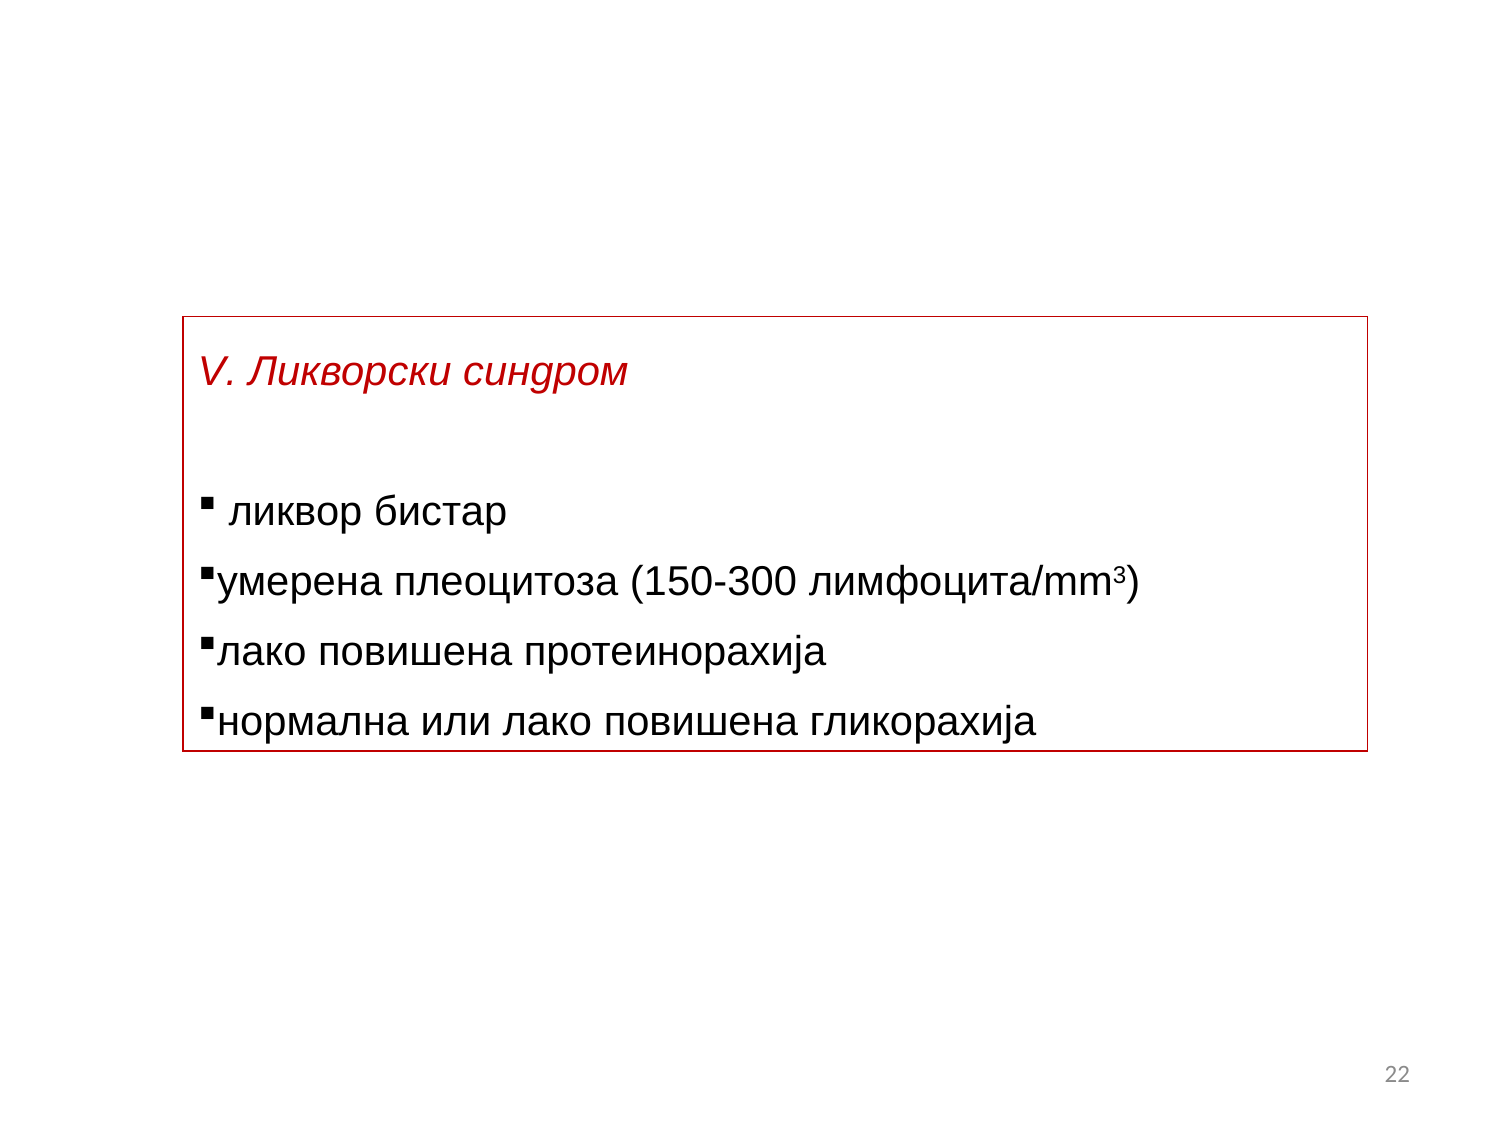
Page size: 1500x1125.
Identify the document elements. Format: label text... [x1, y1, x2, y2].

text_box V. Ликворски синдром ликвор бистар умерена плеоцитоза (150-300 лимфоцита/mm3) лако повишена протеинорахија нормална или лако повишена гликорахија [183, 316, 1368, 752]
slide_number 22 [1074, 1042, 1425, 1103]
